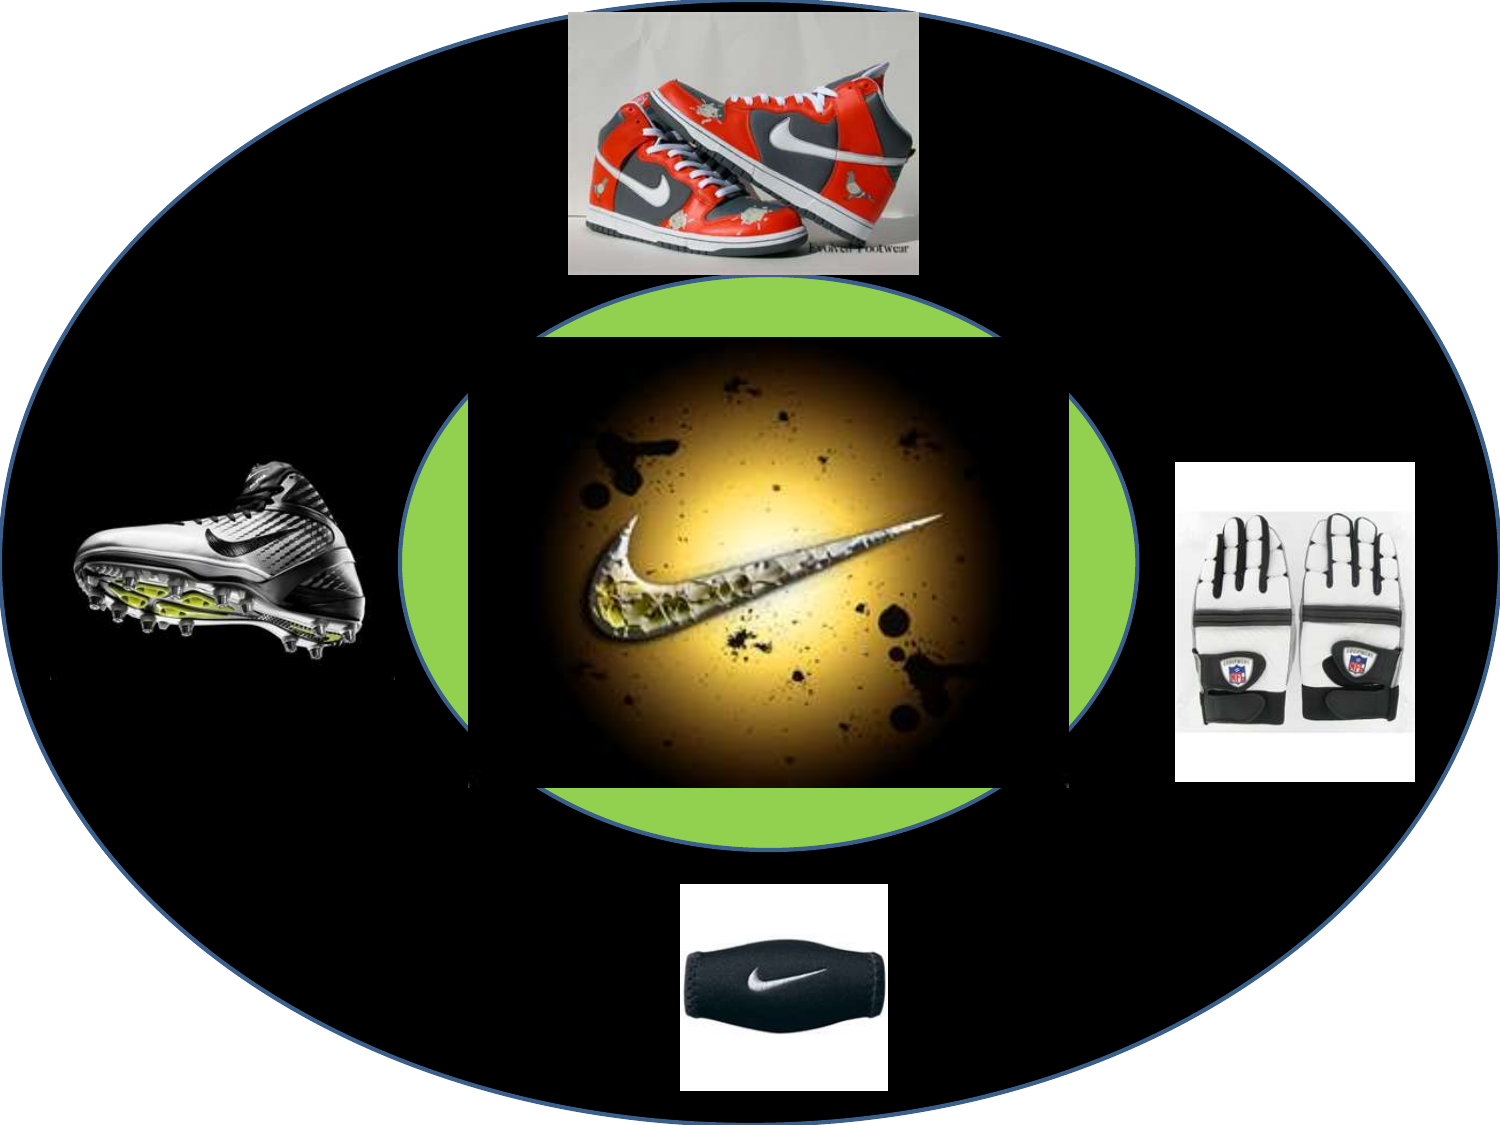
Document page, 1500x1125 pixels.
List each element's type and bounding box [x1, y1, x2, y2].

picture [1174, 462, 1415, 782]
picture [50, 445, 396, 680]
picture [680, 884, 888, 1091]
text_box [0, 12, 1500, 1125]
picture [567, 12, 919, 276]
picture [468, 337, 1069, 788]
text_box [594, 0, 906, 10]
text_box [551, 797, 987, 853]
text_box [401, 398, 463, 727]
text_box [539, 285, 999, 335]
text_box [1073, 397, 1140, 728]
